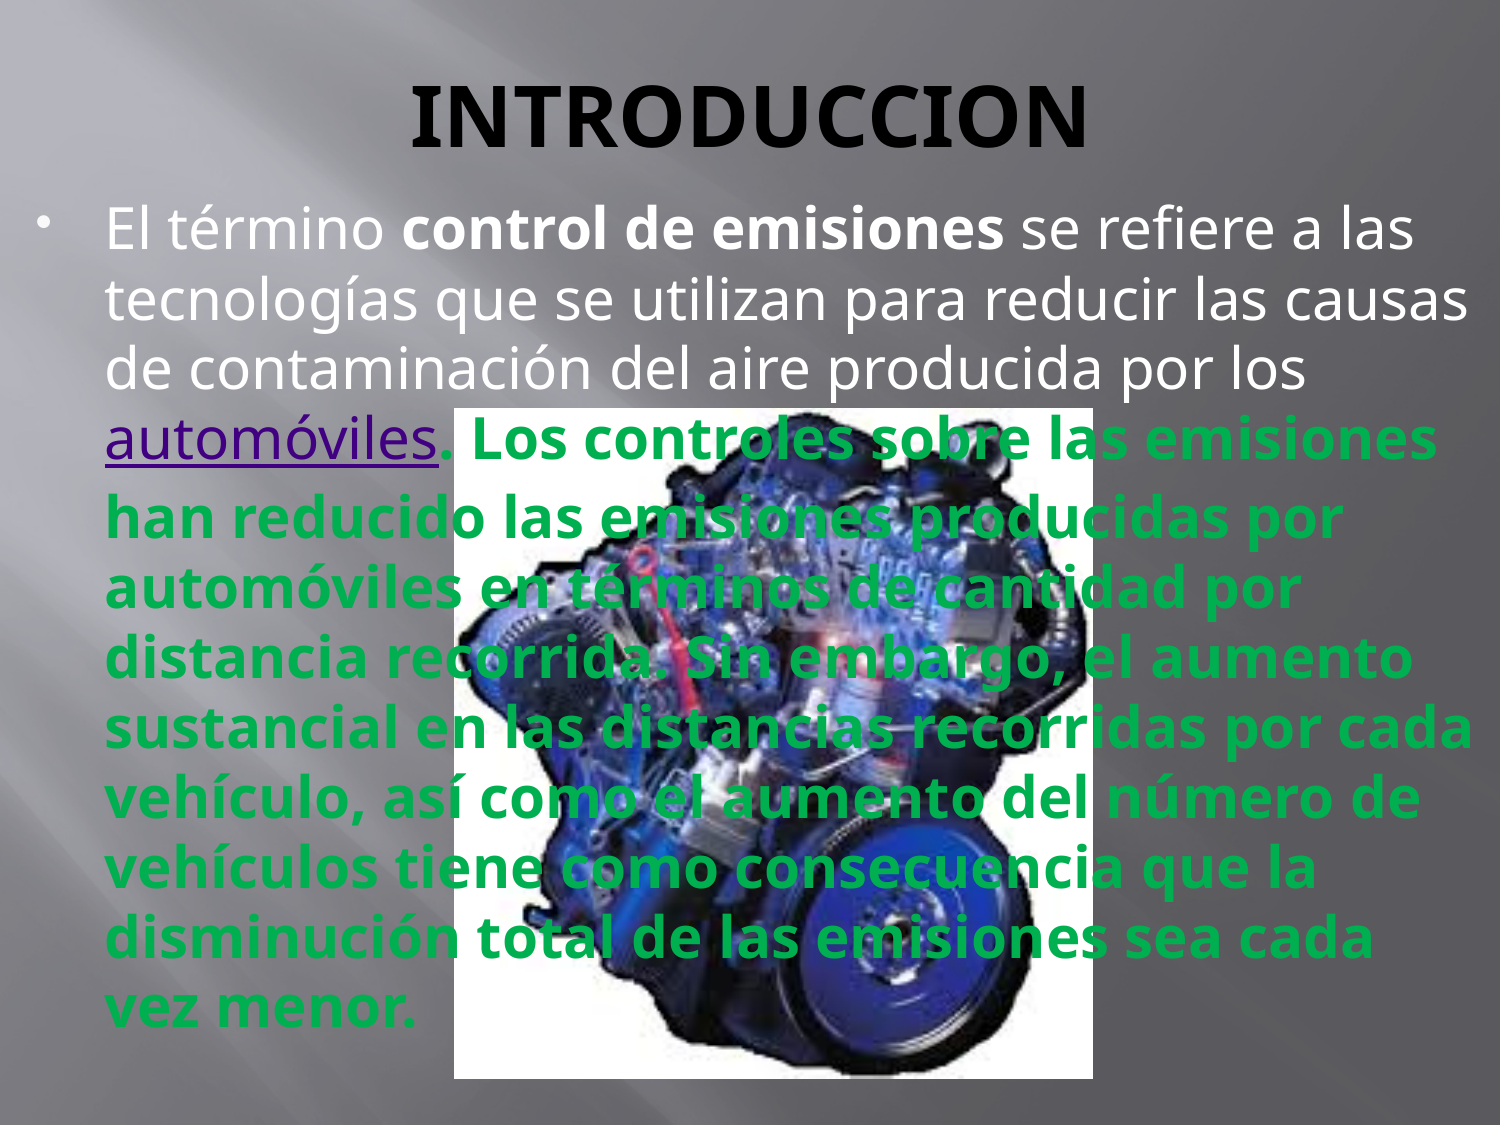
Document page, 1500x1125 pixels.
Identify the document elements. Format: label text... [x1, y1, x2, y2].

title INTRODUCCION [76, 19, 1427, 184]
picture [454, 408, 1093, 1080]
list El término control de emisiones se refiere a las tecnologías que se utilizan para reducir las causas de contaminación del aire producida por los automóviles. Los controles sobre las emisiones han reducido las emisiones producidas por automóviles en términos de cantidad por distancia recorrida. Sin embargo, el aumento sustancial en las distancias recorridas por cada vehículo, así como el aumento del número de vehículos tiene como consecuencia que la disminución total de las emisiones sea cada vez menor. [0, 184, 1500, 1125]
